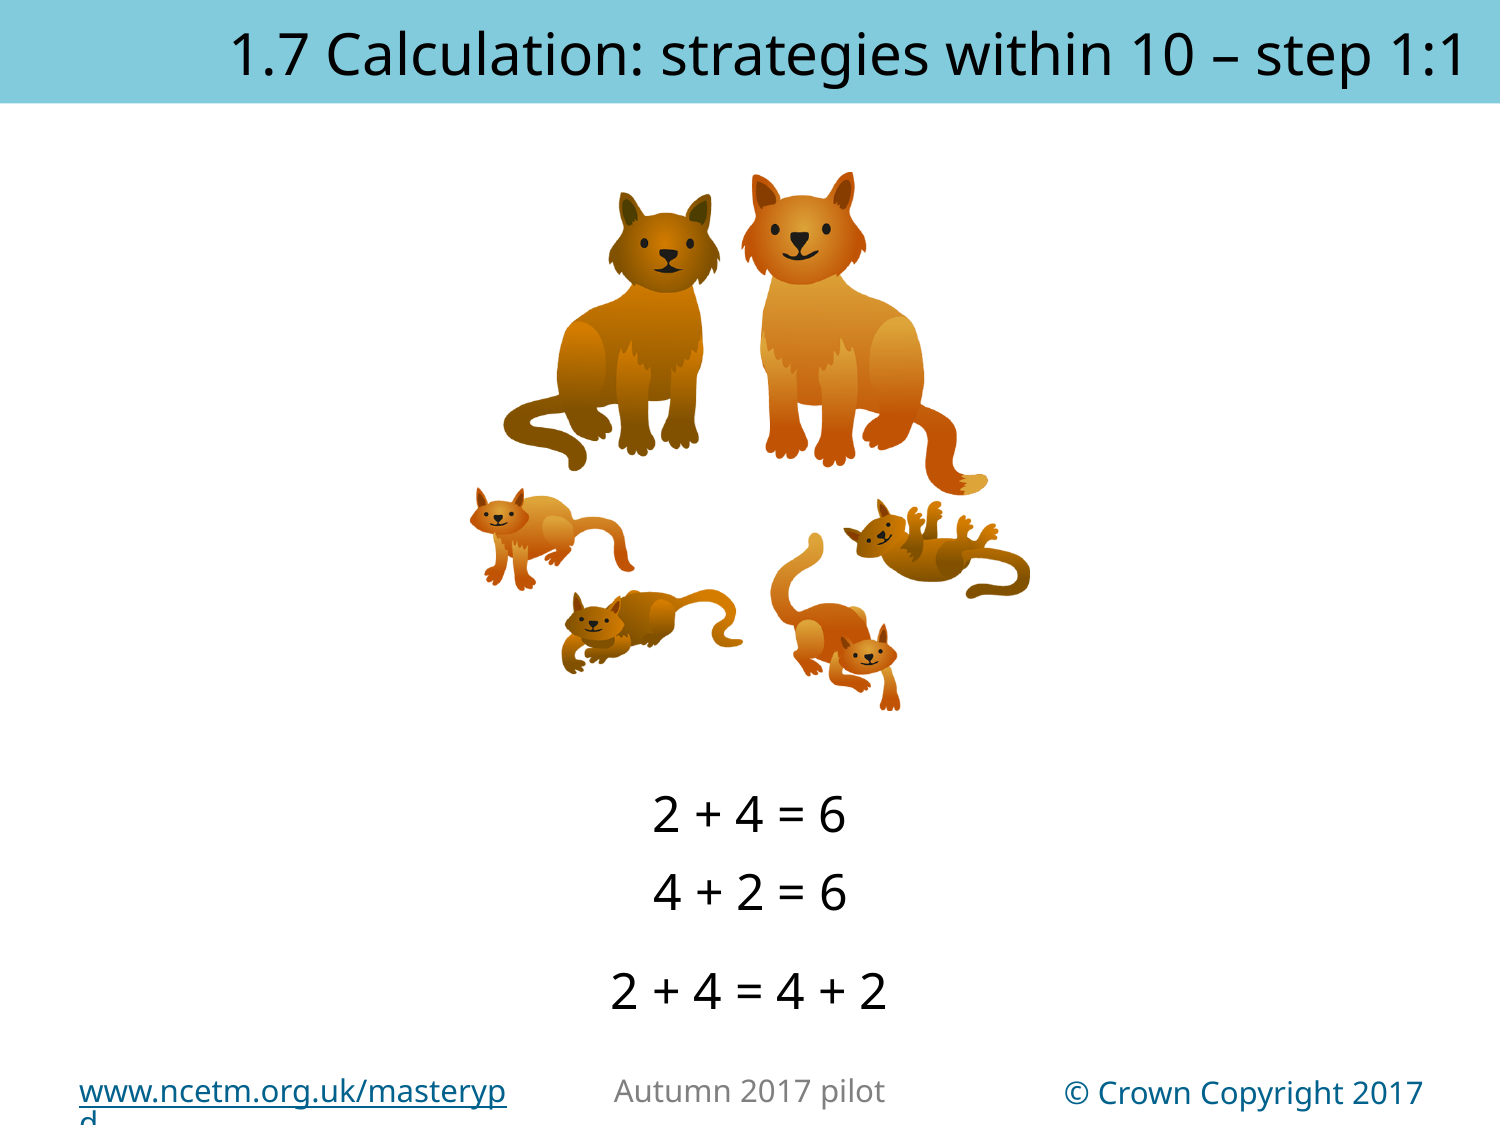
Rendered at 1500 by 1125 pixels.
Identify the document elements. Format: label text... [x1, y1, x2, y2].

text_box 2 + 4 = 6 [427, 775, 1073, 850]
text_box 2 + 4 = 4 + 2 [426, 952, 1073, 1028]
list 1.7 Calculation: strategies within 10 – step 1:1 [0, 0, 1500, 104]
text_box 4 + 2 = 6 [427, 852, 1074, 928]
picture [470, 172, 1030, 711]
